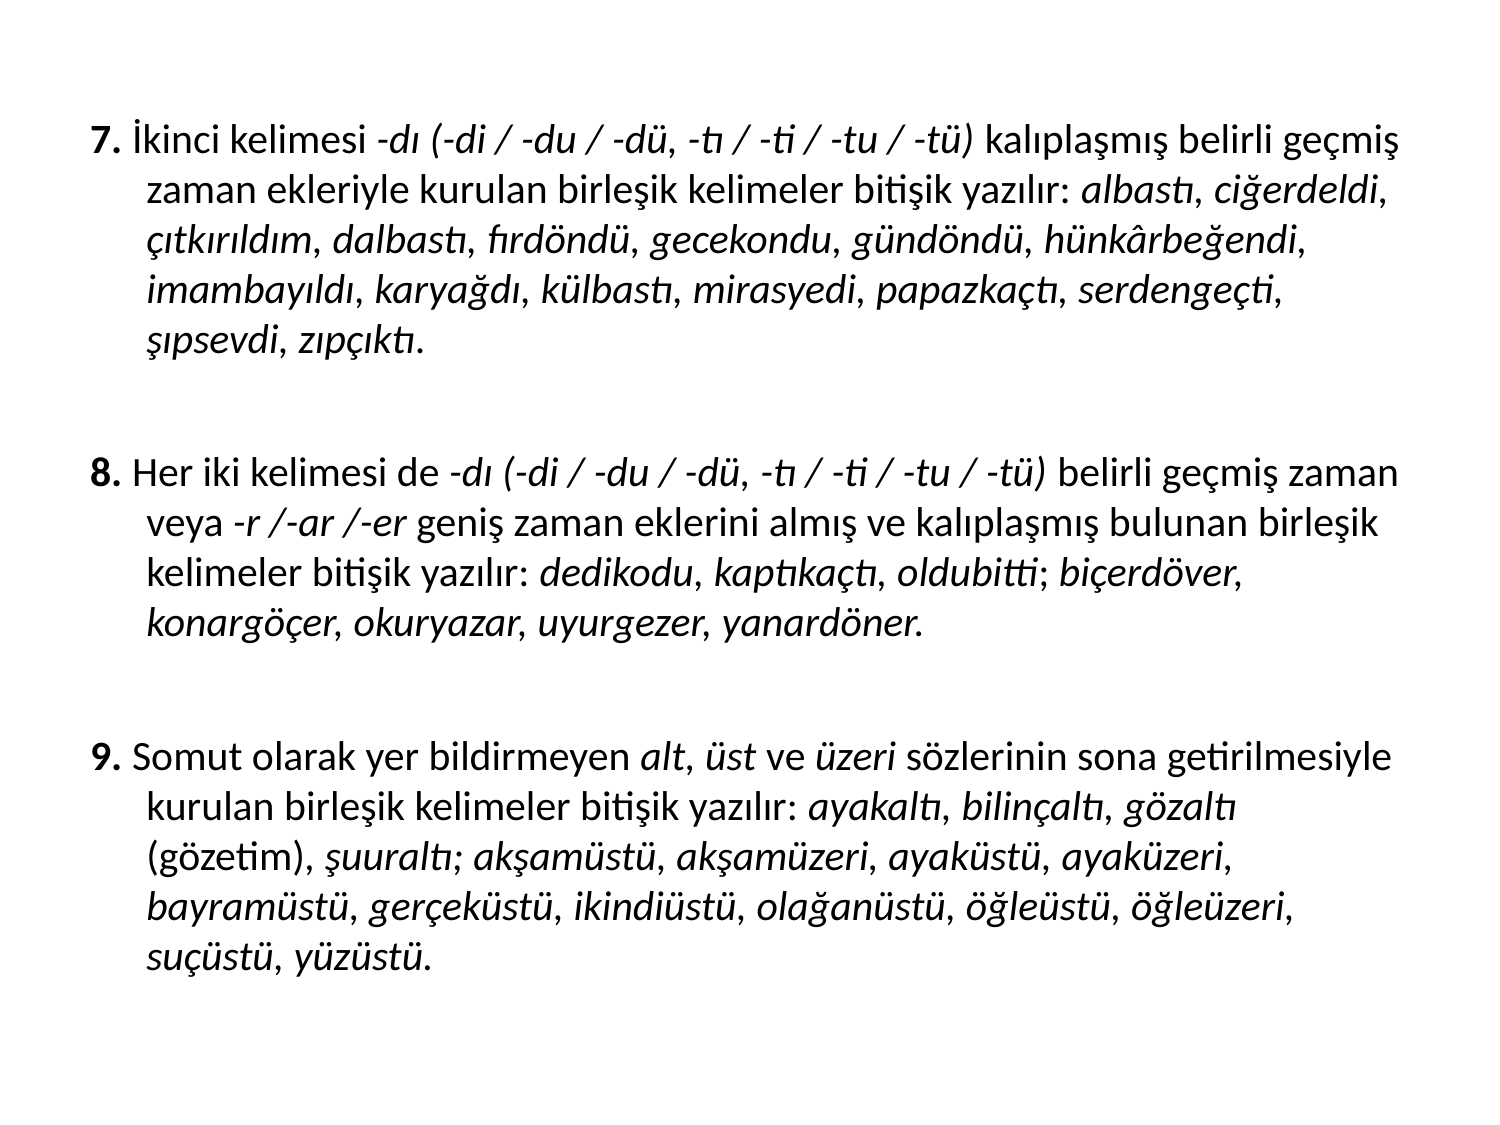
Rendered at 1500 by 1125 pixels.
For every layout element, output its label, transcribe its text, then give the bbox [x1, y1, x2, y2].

list 7. İkinci kelimesi -dı (-di / -du / -dü, -tı / -ti / -tu / -tü) kalıplaşmış belirli geçmiş zaman ekleriyle kurulan birleşik kelimeler bitişik yazılır: albastı, ciğerdeldi, çıtkırıldım, dalbastı, fırdöndü, gecekondu, gündöndü, hünkârbeğendi, imambayıldı, karyağdı, külbastı, mirasyedi, papazkaçtı, serdengeçti, şıpsevdi, zıpçıktı. 8. Her iki kelimesi de -dı (-di / -du / -dü, -tı / -ti / -tu / -tü) belirli geçmiş zaman veya -r /-ar /-er geniş zaman eklerini almış ve kalıplaşmış bulunan birleşik kelimeler bitişik yazılır: dedikodu, kaptıkaçtı, oldubitti; biçerdöver, konargöçer, okuryazar, uyurgezer, yanardöner. 9. Somut olarak yer bildirmeyen alt, üst ve üzeri sözlerinin sona getirilmesiyle kurulan birleşik kelimeler bitişik yazılır: ayakaltı, bilinçaltı, gözaltı (gözetim), şuuraltı; akşamüstü, akşamüzeri, ayaküstü, ayaküzeri, bayramüstü, gerçeküstü, ikindiüstü, olağanüstü, öğleüstü, öğleüzeri, suçüstü, yüzüstü. [74, 37, 1426, 1076]
